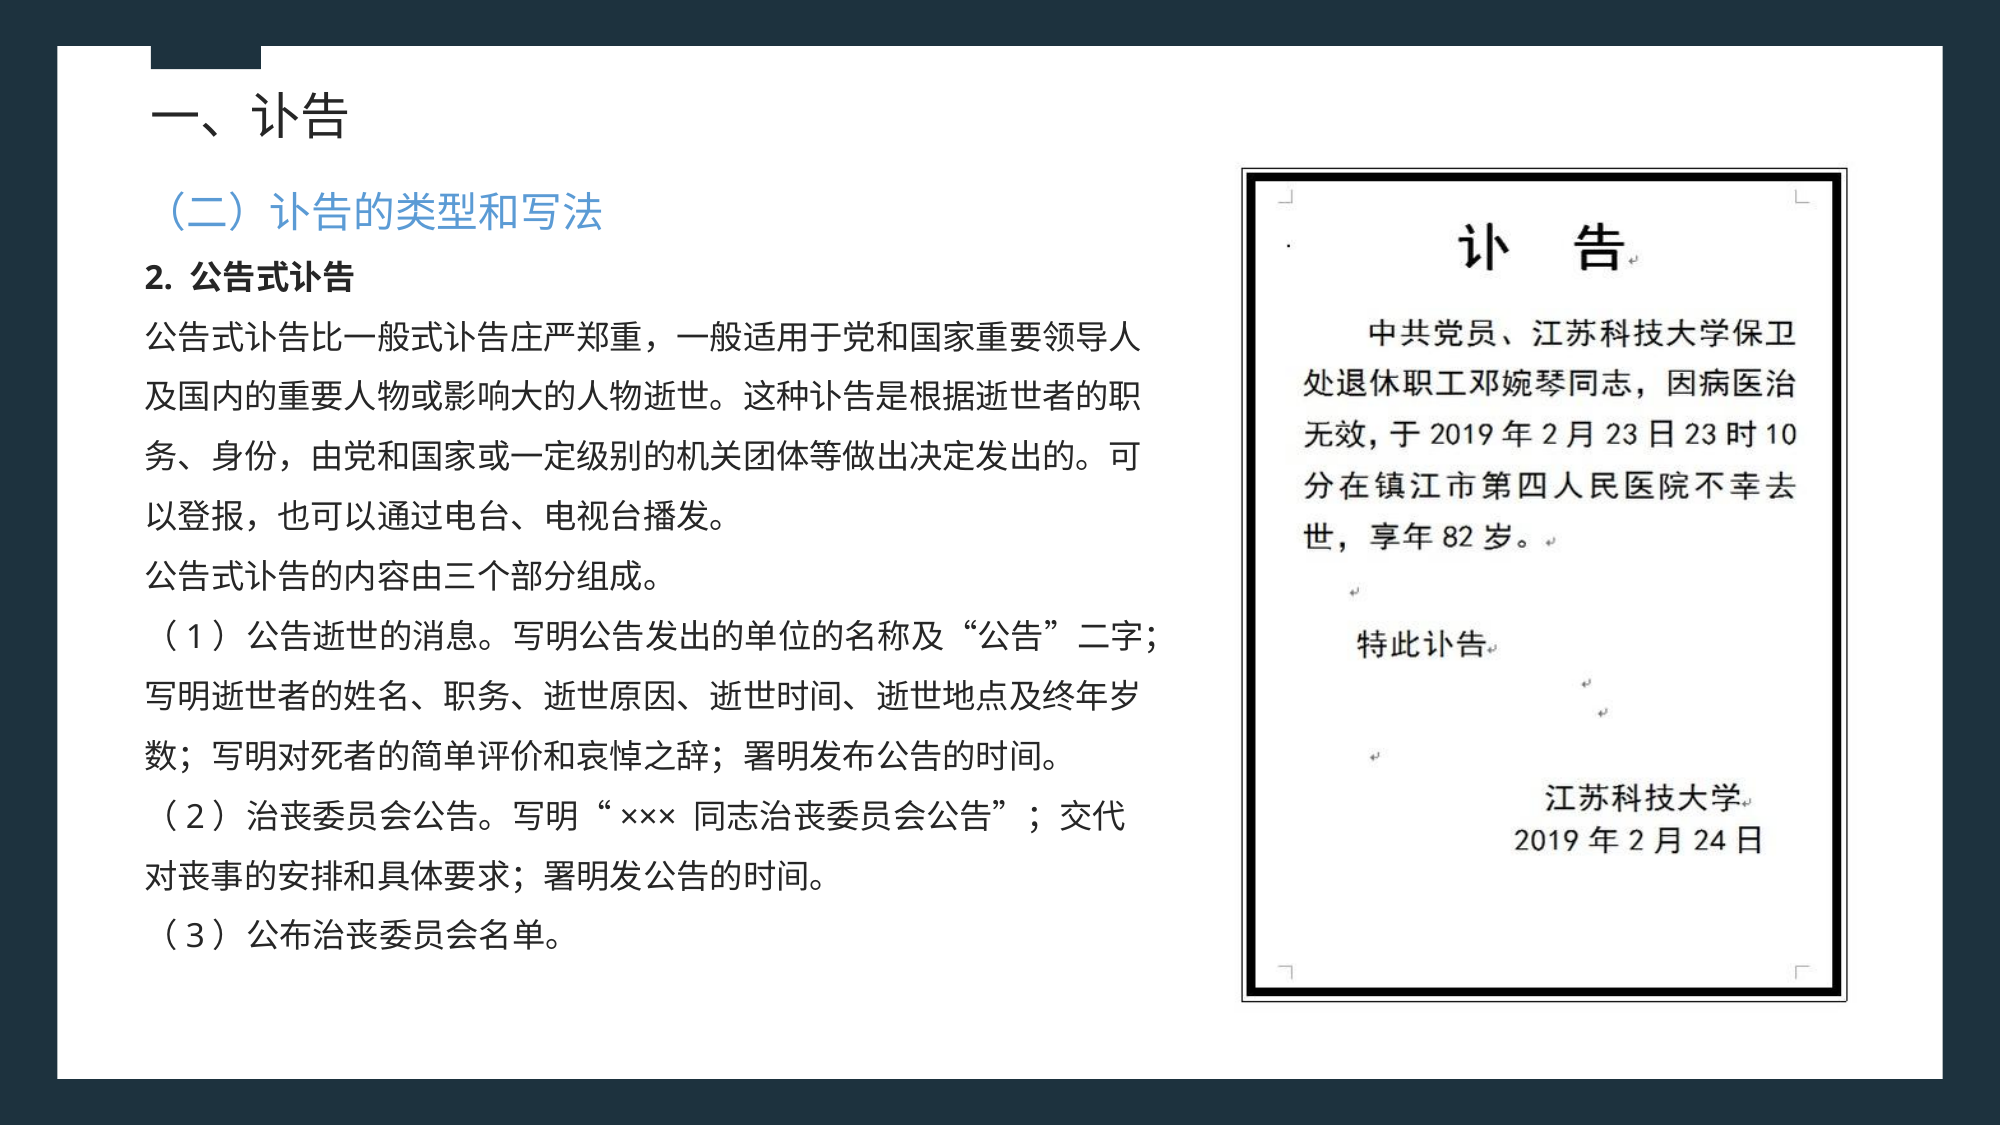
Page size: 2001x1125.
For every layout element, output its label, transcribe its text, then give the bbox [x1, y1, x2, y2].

text_box （二）讣告的类型和写法 2. 公告式讣告 公告式讣告比一般式讣告庄严郑重，一般适用于党和国家重要领导人及国内的重要人物或影响大的人物逝世。这种讣告是根据逝世者的职务、身份，由党和国家或一定级别的机关团体等做出决定发出的。可以登报，也可以通过电台、电视台播发。 公告式讣告的内容由三个部分组成。 （1）公告逝世的消息。写明公告发出的单位的名称及“公告”二字；写明逝世者的姓名、职务、逝世原因、逝世时间、逝世地点及终年岁数；写明对死者的简单评价和哀悼之辞；署明发布公告的时间。 （2）治丧委员会公告。写明“××× 同志治丧委员会公告”；交代对丧事的安排和具体要求；署明发公告的时间。 （3）公布治丧委员会名单。 [129, 153, 1172, 962]
picture [1225, 152, 1863, 1017]
text_box 一、讣告 [150, 77, 622, 153]
